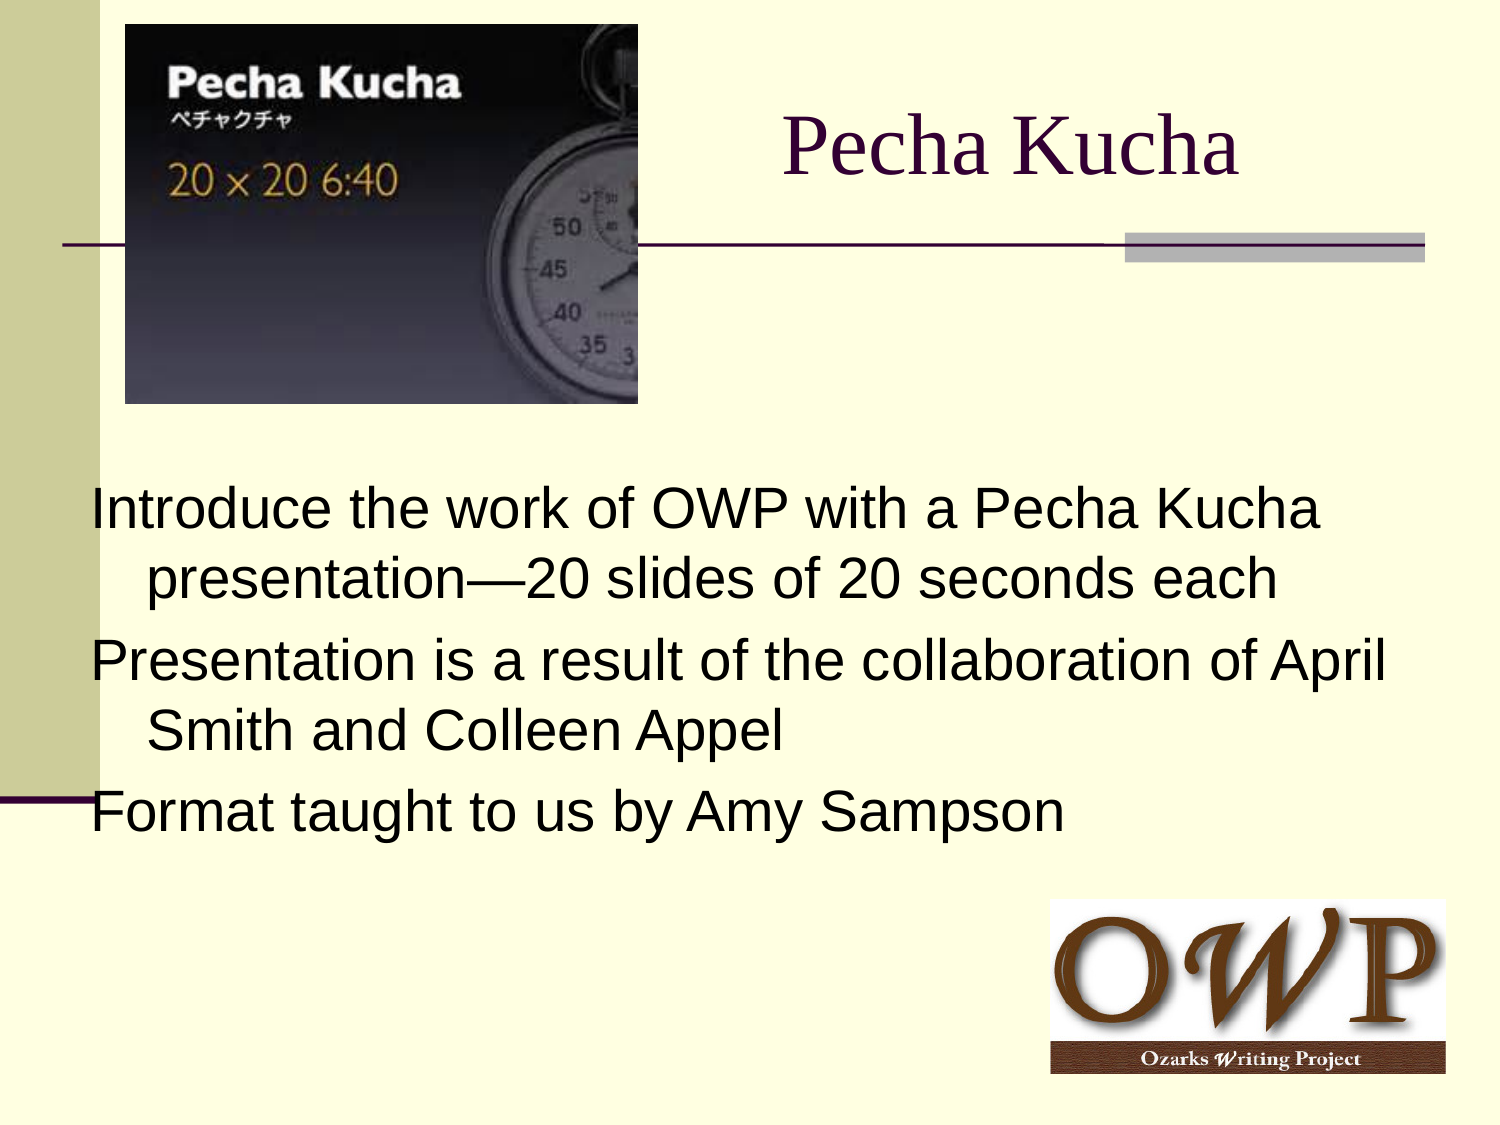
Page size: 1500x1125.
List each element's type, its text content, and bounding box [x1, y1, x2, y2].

title Pecha Kucha [641, 45, 1426, 234]
list Introduce the work of OWP with a Pecha Kucha presentation—20 slides of 20 seconds each Presentation is a result of the collaboration of April Smith and Colleen Appel Format taught to us by Amy Sampson [74, 462, 1426, 1125]
picture [1049, 899, 1446, 1074]
picture [124, 24, 638, 405]
